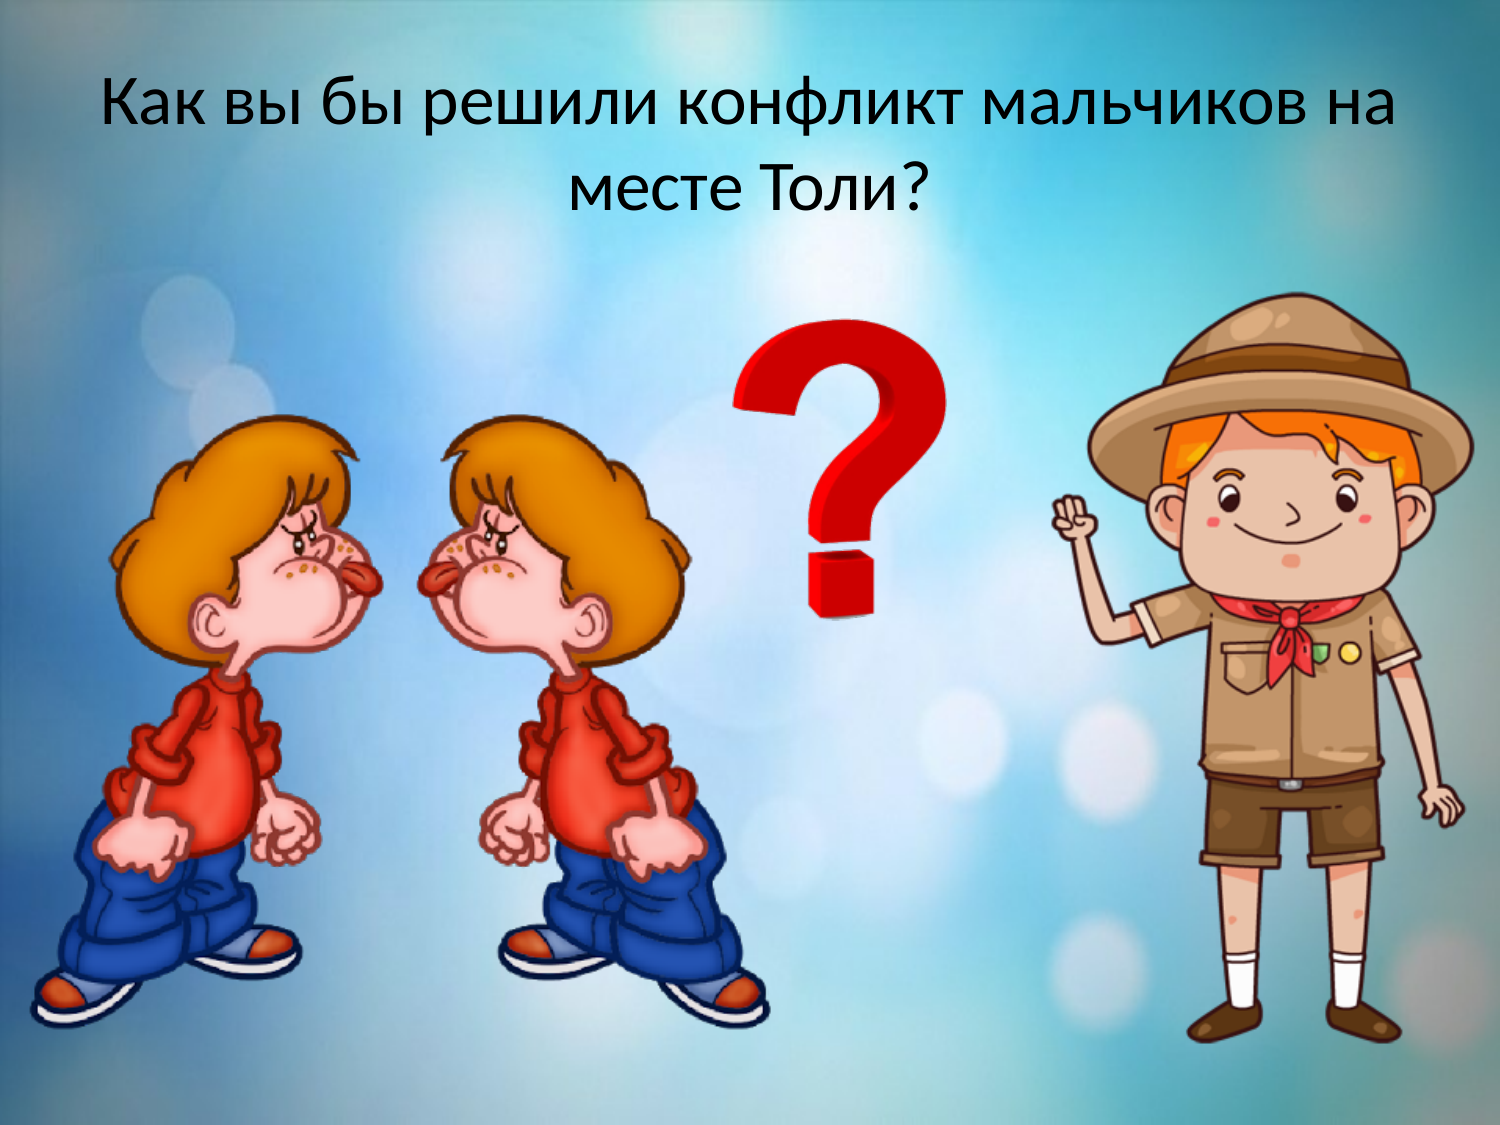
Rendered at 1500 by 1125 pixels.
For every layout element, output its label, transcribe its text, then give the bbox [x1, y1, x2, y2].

title Как вы бы решили конфликт мальчиков на месте Толи? [75, 45, 1425, 233]
picture [0, 0, 1500, 1125]
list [280, 409, 907, 1036]
